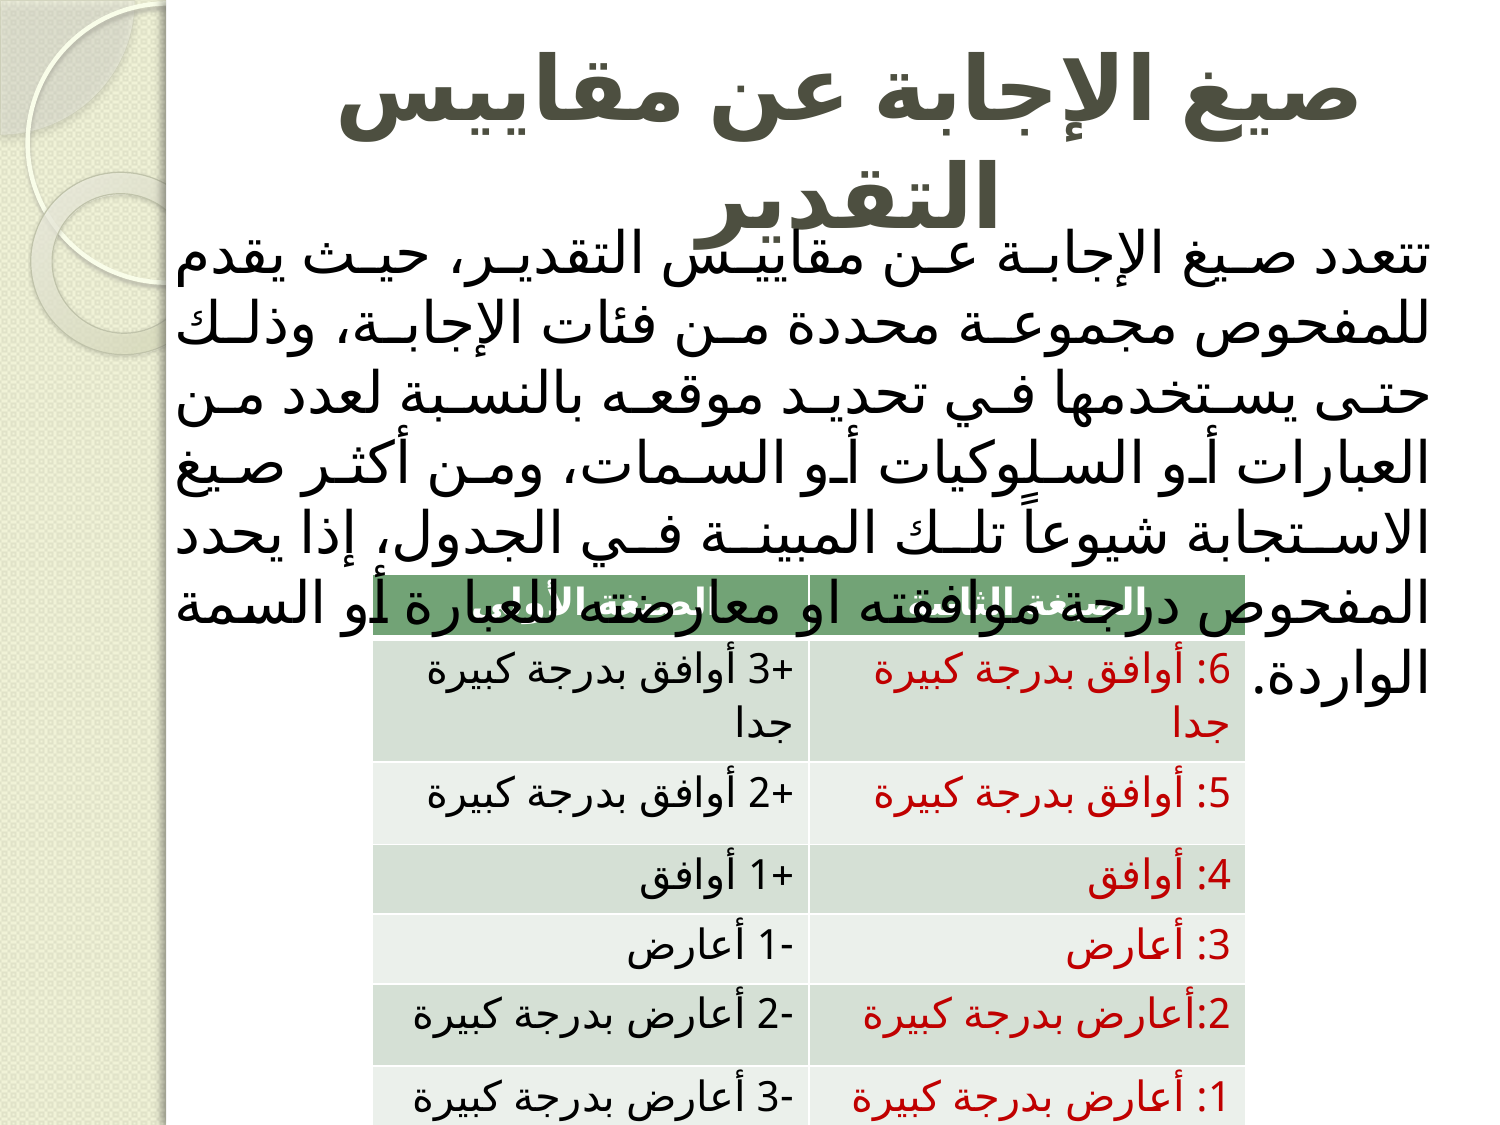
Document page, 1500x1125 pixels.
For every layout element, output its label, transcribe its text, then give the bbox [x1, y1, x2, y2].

table_cell +1 أوافق [373, 845, 808, 913]
table_cell -2 أعارض بدرجة كبيرة [373, 985, 808, 1065]
title صيغ الإجابة عن مقاييس التقدير [235, 45, 1466, 233]
table_cell 6: أوافق بدرجة كبيرة جدا [810, 713, 1245, 761]
table_cell -3 أعارض بدرجة كبيرة جدا [373, 1067, 808, 1125]
table_cell 2:أعارض بدرجة كبيرة [810, 985, 1245, 1065]
text_box تتعدد صيغ الإجابة عن مقاييس التقدير، حيث يقدم للمفحوص مجموعة محددة من فئات الإجابة، وذلك حتى يستخدمها في تحديد موقعه بالنسبة لعدد من العبارات أو السلوكيات أو السمات، ومن أكثر صيغ الاستجابة شيوعاً تلك المبينة في الجدول، إذا يحدد المفحوص درجة موافقته او معارضته للعبارة أو السمة الواردة. [159, 208, 1447, 713]
table_cell 4: أوافق [810, 845, 1245, 913]
table_cell 5: أوافق بدرجة كبيرة [810, 763, 1245, 844]
table_cell 1: أعارض بدرجة كبيرة جدا [810, 1067, 1245, 1125]
table_cell 3: أعارض [810, 915, 1245, 983]
table_cell +2 أوافق بدرجة كبيرة [373, 763, 808, 844]
table_cell +3 أوافق بدرجة كبيرة جدا [373, 713, 808, 761]
table_cell -1 أعارض [373, 915, 808, 983]
